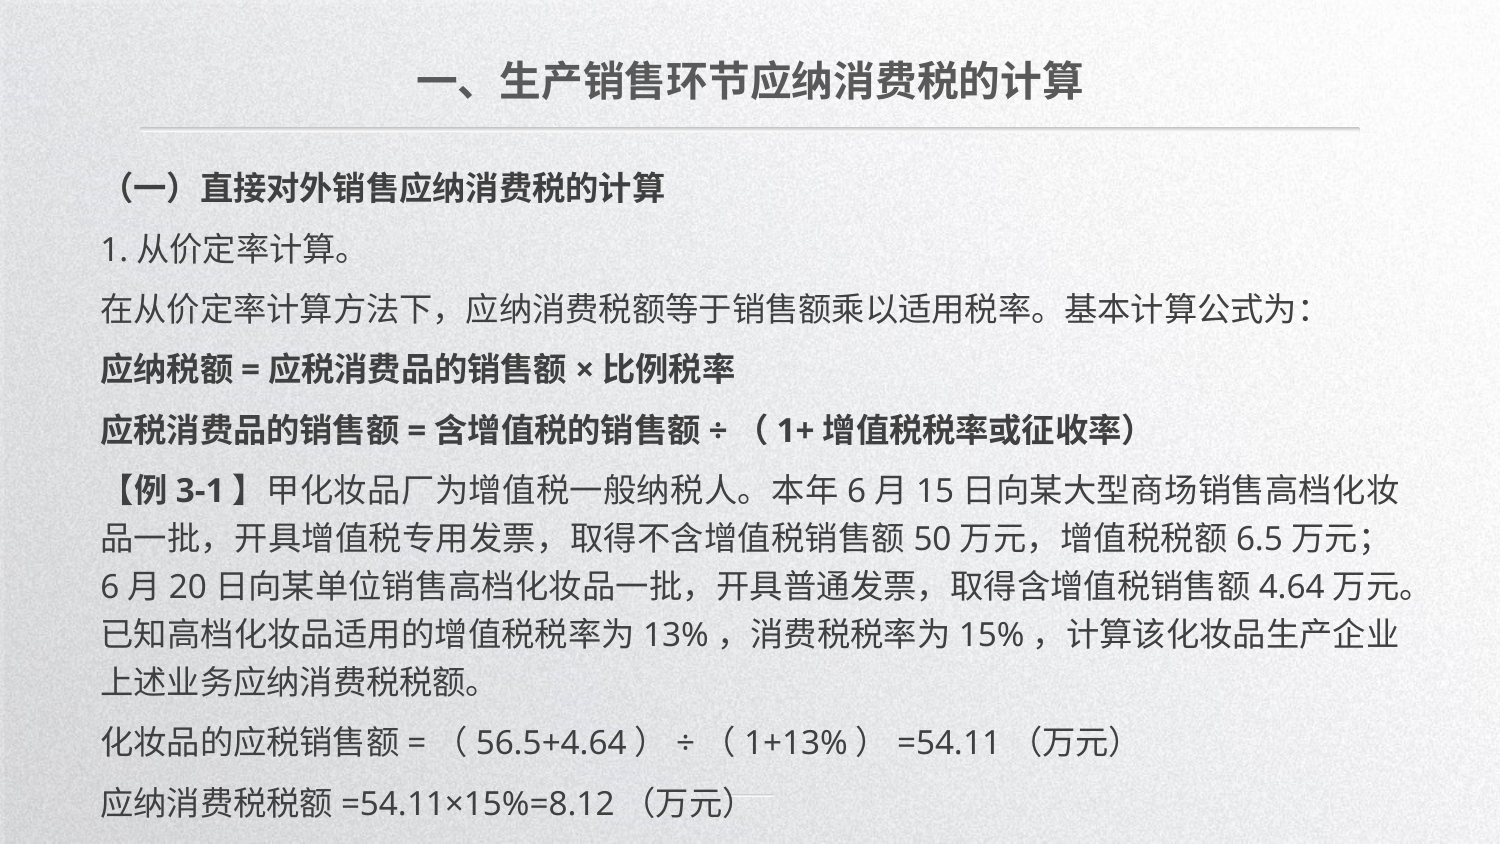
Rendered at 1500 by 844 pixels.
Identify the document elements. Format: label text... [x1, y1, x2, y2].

text_box 一、生产销售环节应纳消费税的计算 [394, 49, 1106, 111]
text_box （一）直接对外销售应纳消费税的计算 1.从价定率计算。 在从价定率计算方法下，应纳消费税额等于销售额乘以适用税率。基本计算公式为： 应纳税额=应税消费品的销售额×比例税率 应税消费品的销售额=含增值税的销售额÷（1+增值税税率或征收率） 【例3-1】甲化妆品厂为增值税一般纳税人。本年6月15日向某大型商场销售高档化妆品一批，开具增值税专用发票，取得不含增值税销售额50万元，增值税税额6.5万元；6月20日向某单位销售高档化妆品一批，开具普通发票，取得含增值税销售额4.64万元。已知高档化妆品适用的增值税税率为13%，消费税税率为15%，计算该化妆品生产企业上述业务应纳消费税税额。 化妆品的应税销售额=（56.5+4.64）÷（1+13%）=54.11（万元） 应纳消费税税额=54.11×15%=8.12（万元） [100, 159, 1400, 844]
picture [0, 0, 1500, 844]
